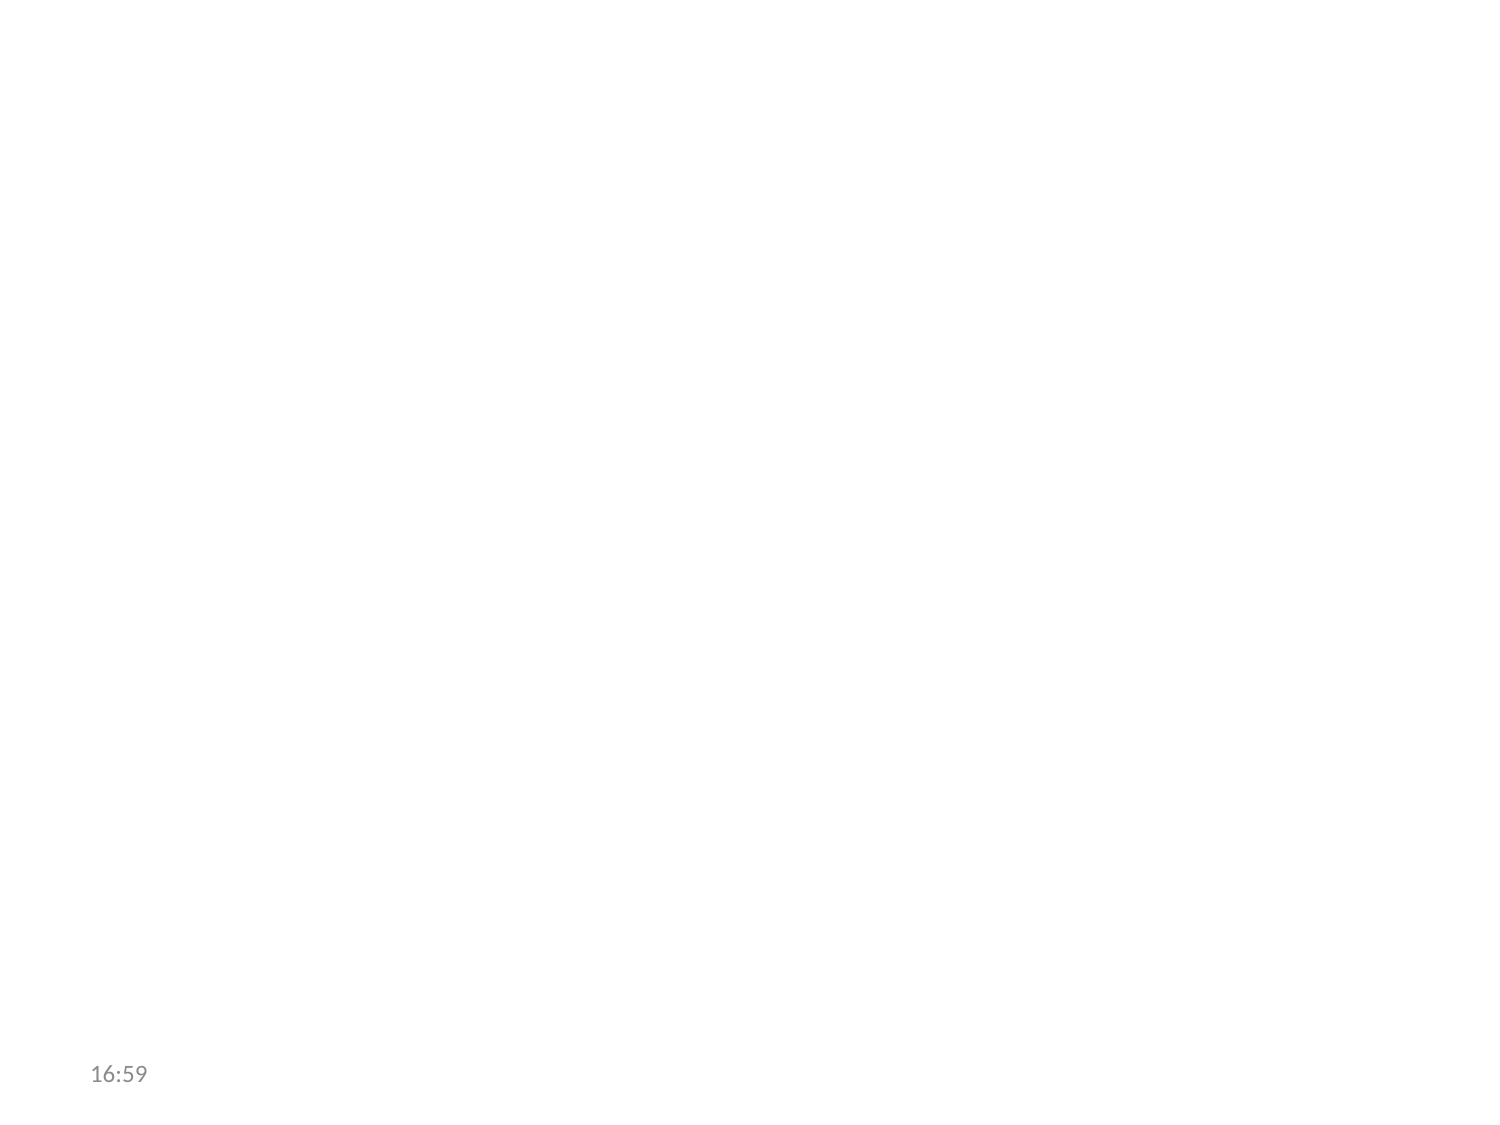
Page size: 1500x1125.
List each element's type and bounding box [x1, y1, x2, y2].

slide_number [75, 1042, 425, 1103]
